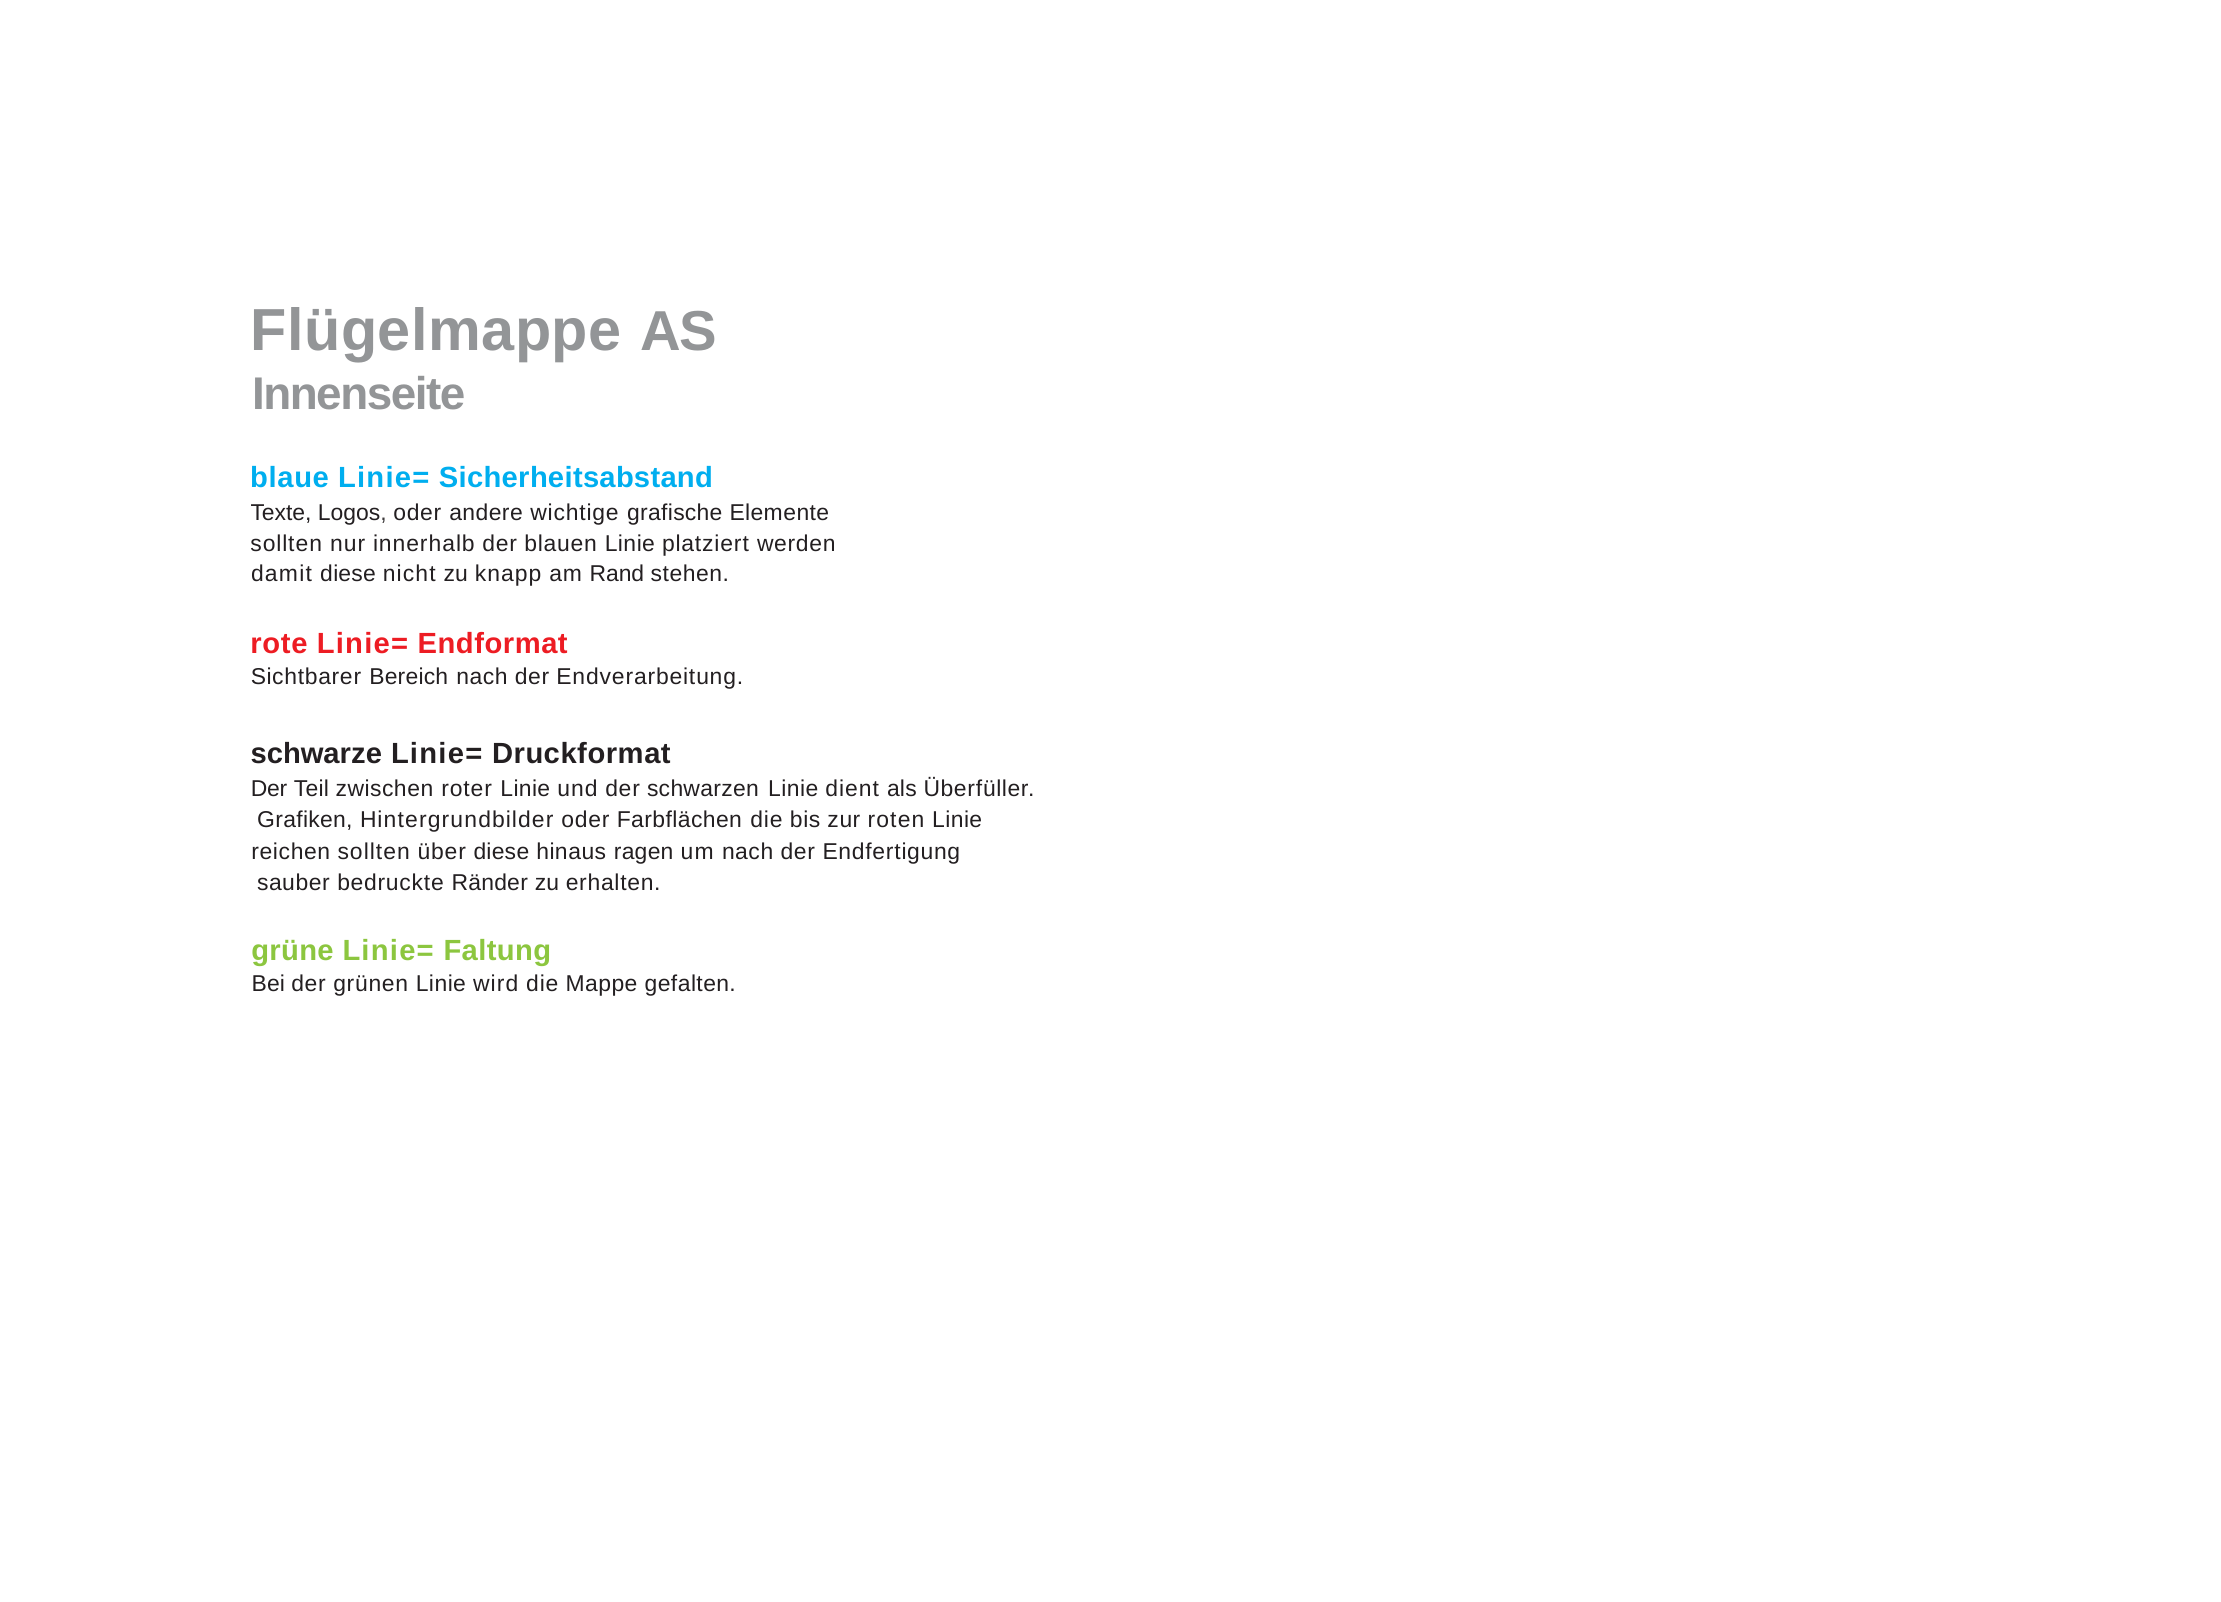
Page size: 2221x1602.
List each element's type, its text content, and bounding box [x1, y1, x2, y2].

title Flügelmappe AS [248, 289, 720, 361]
text_box Innenseite blaue Linie= Sicherheitsabstand Texte, Logos, oder andere wichtige grafische Elemente sollten nur innerhalb der blauen Linie platziert werden damit diese nicht zu knapp am Rand stehen. rote Linie= Endformat Sichtbarer Bereich nach der Endverarbeitung. schwarze Linie= Druckformat Der Teil zwischen roter Linie und der schwarzen Linie dient als Überfüller. Grafiken, Hintergrundbilder oder Farbflächen die bis zur roten Linie reichen sollten über diese hinaus ragen um nach der Endfertigung sauber bedruckte Ränder zu erhalten. grüne Linie= Faltung Bei der grünen Linie wird die Mappe gefalten. [248, 361, 1042, 997]
